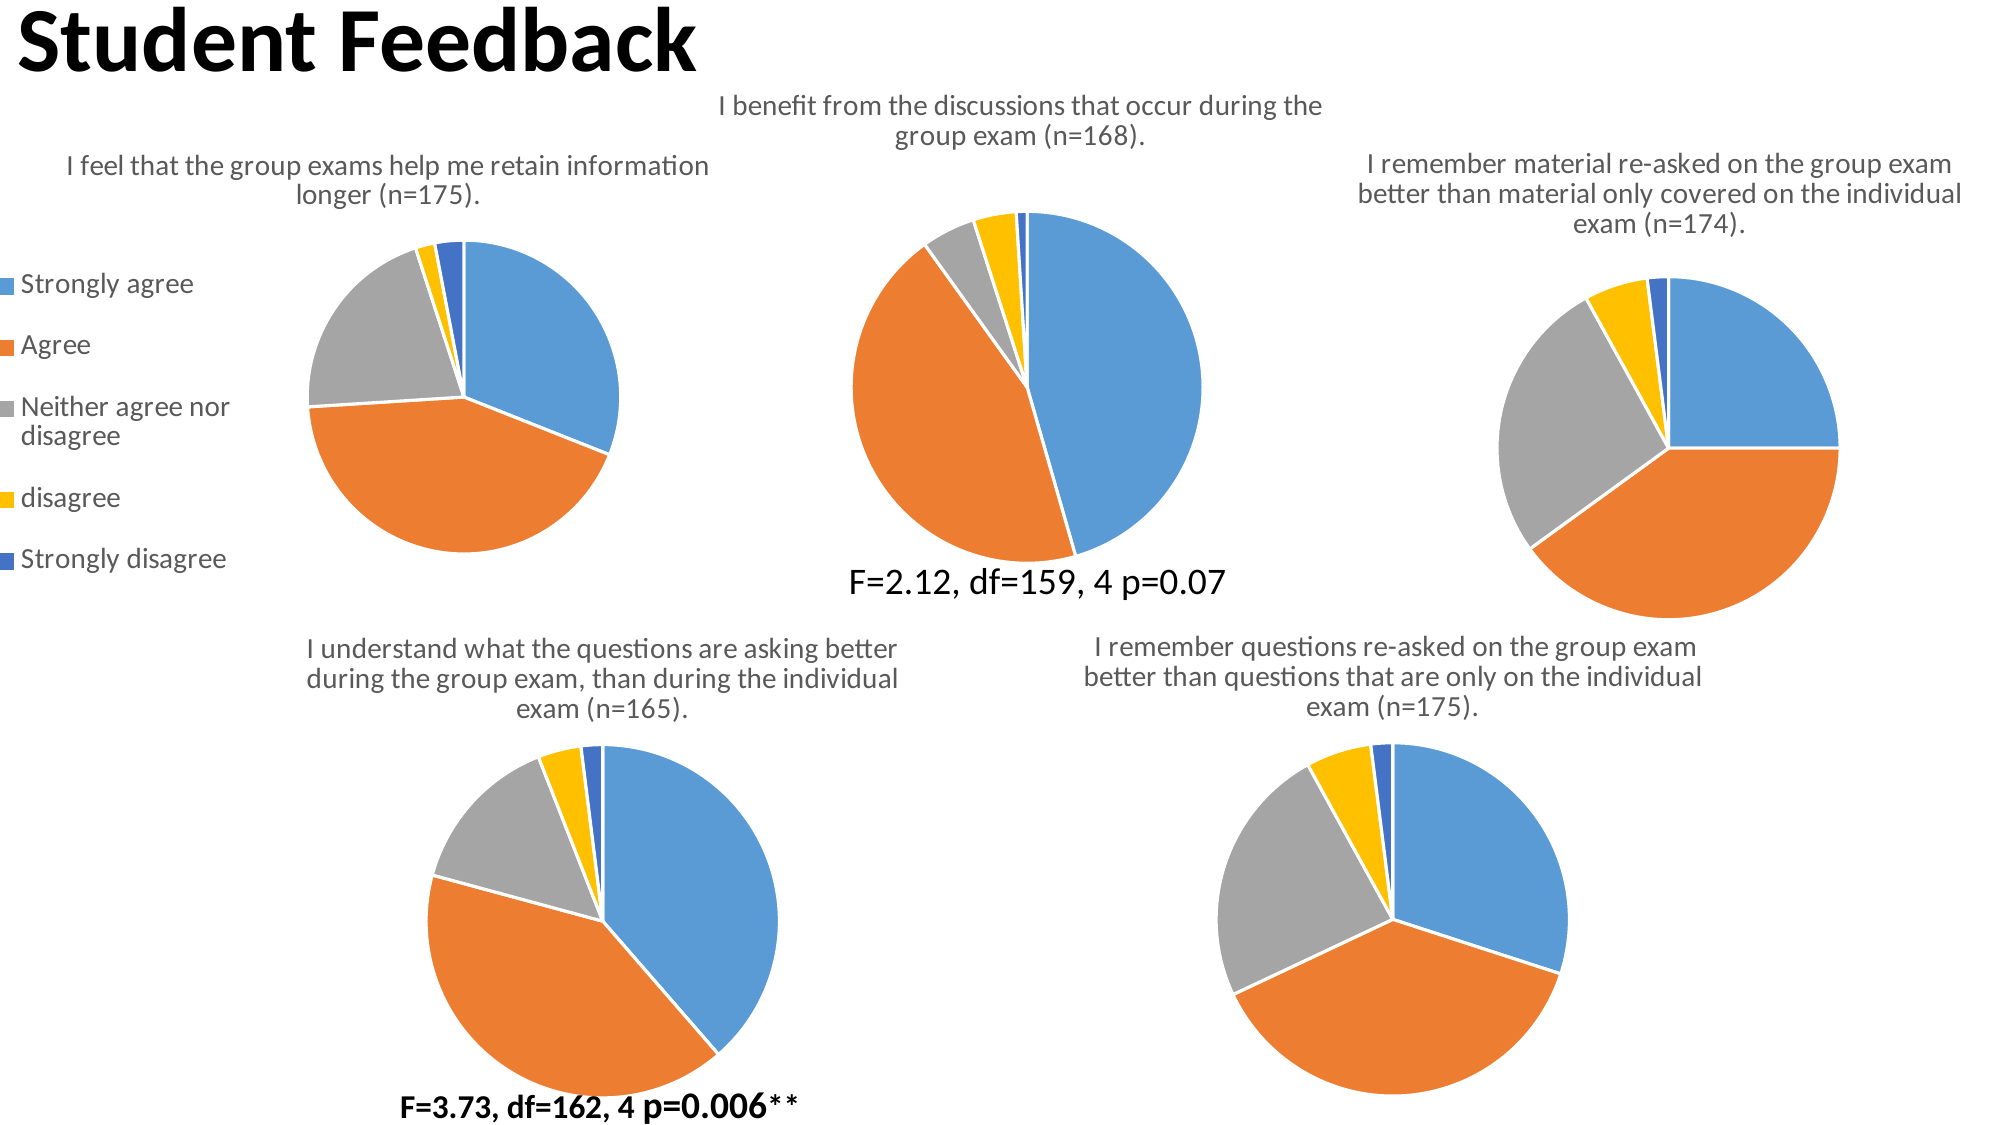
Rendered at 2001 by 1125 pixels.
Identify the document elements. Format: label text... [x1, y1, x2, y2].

text_box Student Feedback [3, 0, 714, 97]
chart [0, 76, 2000, 1108]
text_box F=3.73, df=162, 4 p=0.006** [385, 1108, 940, 1125]
text_box F=2.12, df=159, 4 p=0.07 [834, 574, 1242, 610]
